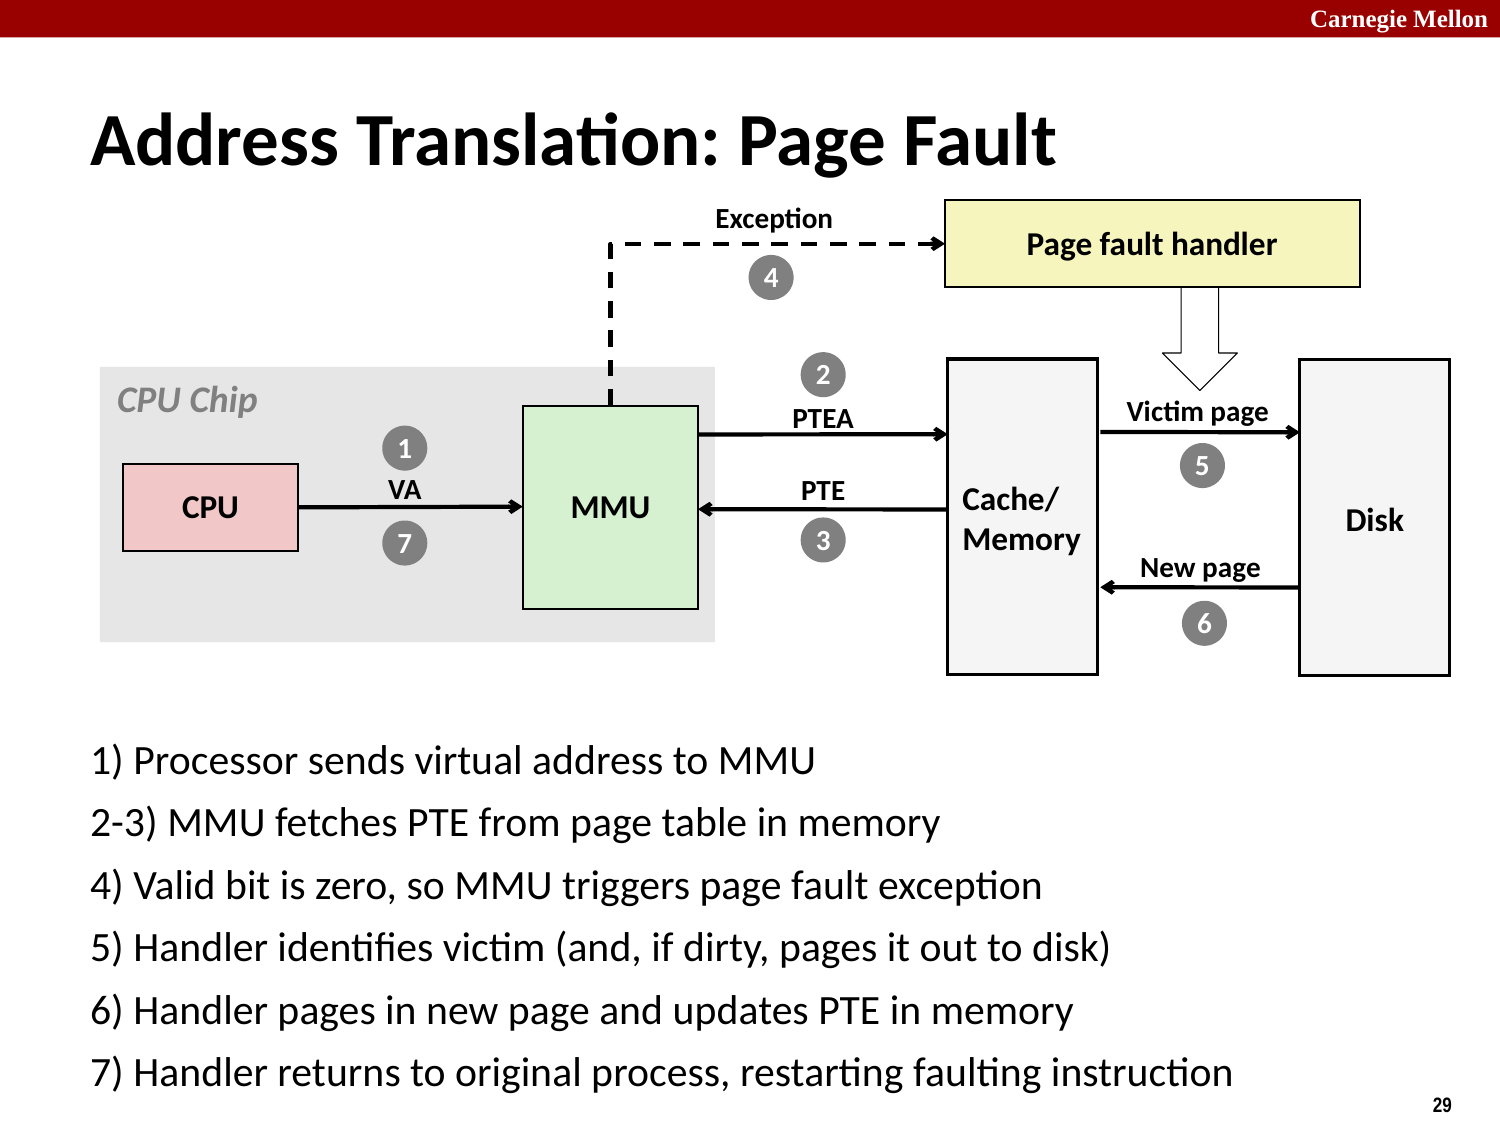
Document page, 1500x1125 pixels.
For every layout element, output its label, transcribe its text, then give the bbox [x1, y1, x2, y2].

list 1) Processor sends virtual address to MMU 2-3) MMU fetches PTE from page table in memory 4) Valid bit is zero, so MMU triggers page fault exception 5) Handler identifies victim (and, if dirty, pages it out to disk) 6) Handler pages in new page and updates PTE in memory 7) Handler returns to original process, restarting faulting instruction [74, 737, 1388, 1076]
text_box PTE [786, 500, 861, 507]
title Address Translation: Page Fault [74, 71, 1500, 201]
text_box [1162, 287, 1238, 386]
text_box Victim page [1111, 386, 1284, 430]
text_box Cache/ Memory [947, 358, 1098, 675]
text_box 3 [800, 519, 846, 563]
text_box 5 [1179, 443, 1225, 489]
text_box VA [373, 464, 437, 505]
text_box CPU [123, 463, 298, 552]
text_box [696, 157, 859, 493]
text_box Disk [1299, 359, 1450, 676]
text_box New page [1125, 541, 1276, 585]
text_box Page fault handler [944, 199, 1360, 288]
text_box MMU [523, 405, 698, 609]
text_box 1 [382, 425, 428, 471]
text_box 6 [1181, 600, 1227, 646]
text_box PTEA [864, 393, 869, 432]
text_box CPU Chip [102, 367, 273, 428]
text_box [99, 366, 715, 643]
text_box 7 [382, 520, 428, 566]
